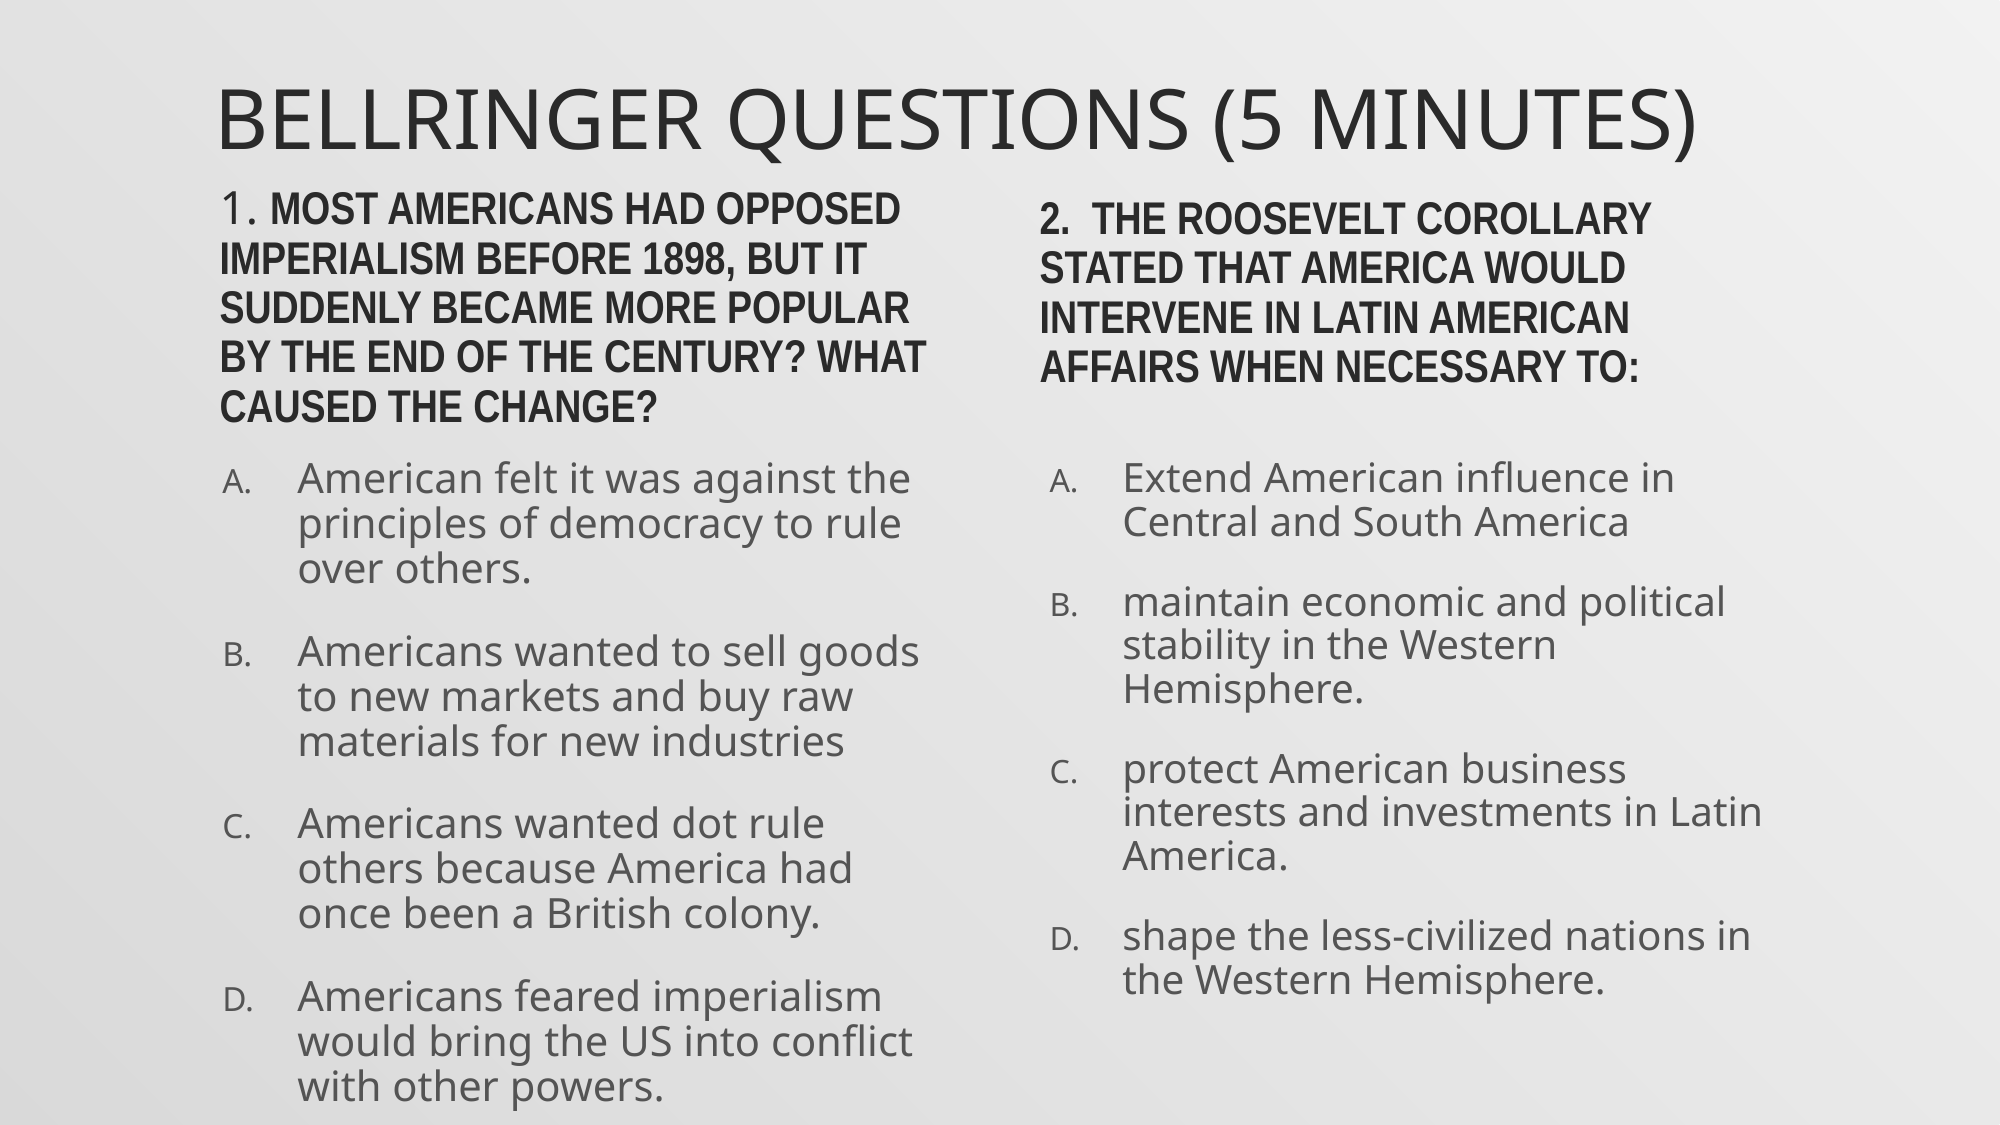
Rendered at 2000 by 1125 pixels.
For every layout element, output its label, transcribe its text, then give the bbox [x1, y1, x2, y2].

list American felt it was against the principles of democracy to rule over others. Americans wanted to sell goods to new markets and buy raw materials for new industries Americans wanted dot rule others because America had once been a British colony. Americans feared imperialism would bring the US into conflict with other powers. [199, 450, 973, 1013]
title BELLRINGER QUESTIONS (5 MINUTES) [199, 45, 1800, 175]
list 1. MOST AMERICANS HAD OPPOSED IMPERIALISM BEFORE 1898, BUT IT SUDDENLY BECAME MORE POPULAR BY THE END OF THE CENTURY? WHAT CAUSED THE CHANGE? [204, 174, 977, 443]
list Extend American influence in Central and South America maintain economic and political stability in the Western Hemisphere. protect American business interests and investments in Latin America. shape the less-civilized nations in the Western Hemisphere. [1027, 450, 1800, 1013]
list 2. The Roosevelt Corollary stated that America would intervene in Latin American affairs when necessary to: [1024, 174, 1797, 413]
